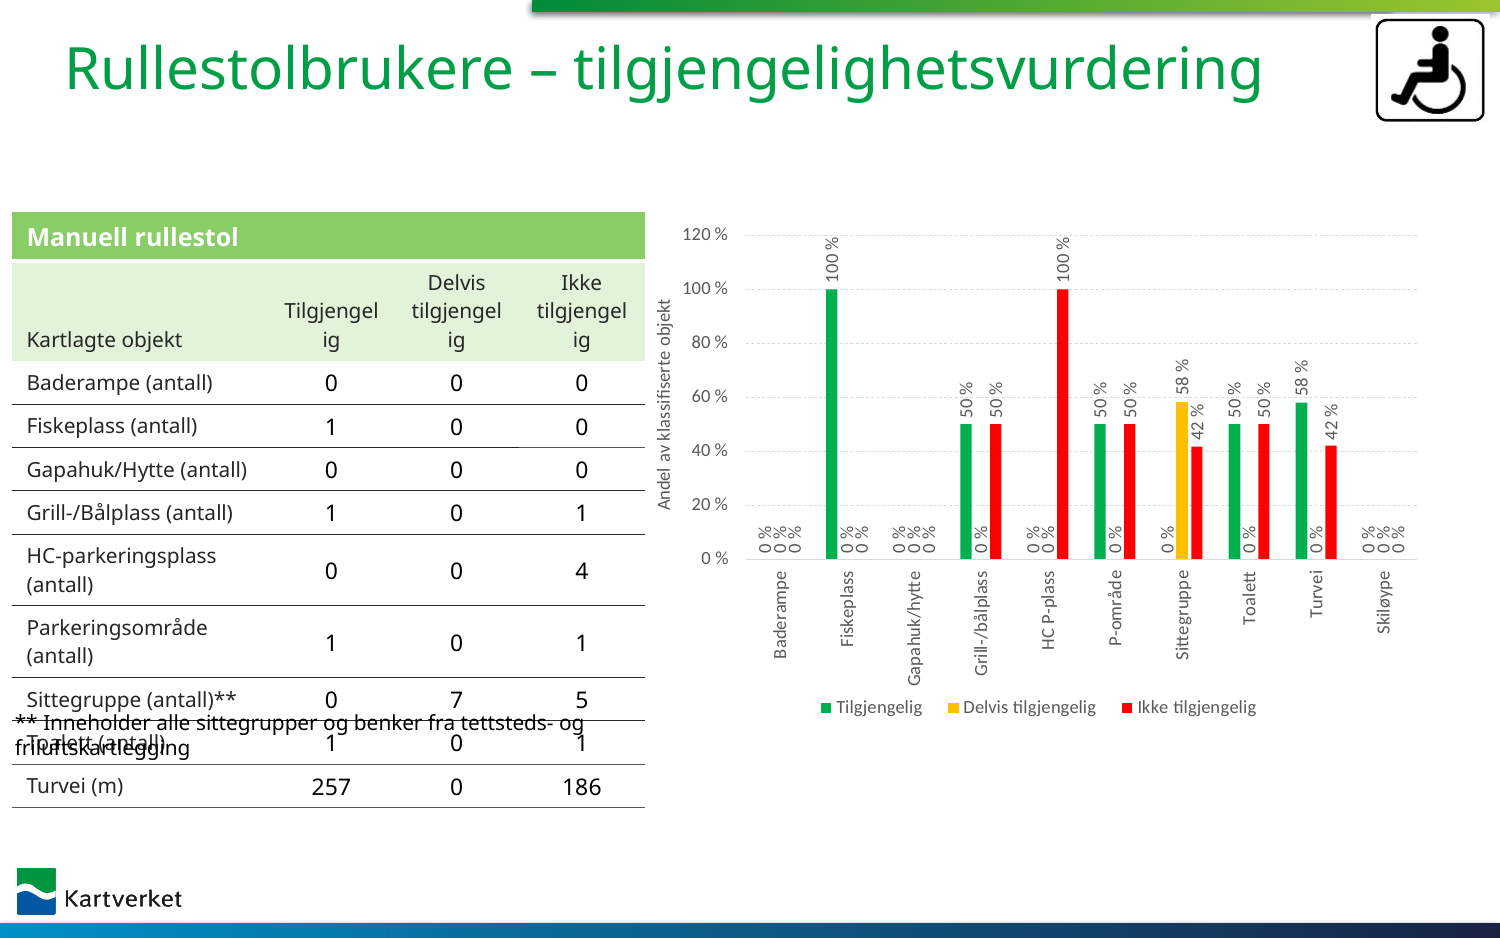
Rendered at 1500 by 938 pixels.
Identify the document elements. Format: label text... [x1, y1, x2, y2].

table_cell 1 [269, 405, 394, 447]
table_cell Ikke tilgjengelig [519, 263, 638, 361]
table_cell 0 [519, 405, 638, 447]
table_cell Delvis tilgjengelig [394, 263, 519, 361]
table_cell 1 [519, 606, 638, 677]
table_cell Kartlagte objekt [12, 263, 269, 361]
table_cell Gapahuk/Hytte (antall) [12, 448, 269, 490]
table_cell 0 [394, 535, 519, 605]
table_cell Sittegruppe (antall)** [12, 678, 269, 702]
table_cell 0 [394, 491, 519, 534]
table_cell 0 [269, 361, 394, 404]
table_cell 186 [519, 768, 645, 807]
table_cell 0 [519, 361, 638, 404]
picture [1371, 13, 1491, 127]
table_cell 0 [269, 678, 394, 702]
table_cell Baderampe (antall) [12, 361, 269, 404]
picture [643, 218, 1427, 728]
table_cell HC-parkeringsplass (antall) [12, 535, 269, 605]
table_cell 1 [269, 491, 394, 534]
table_cell Parkeringsområde (antall) [12, 606, 269, 677]
table_cell 1 [519, 491, 638, 534]
table_cell Fiskeplass (antall) [12, 405, 269, 447]
table_cell 0 [269, 535, 394, 605]
table_header Manuell rullestol [12, 212, 645, 259]
table_cell 0 [394, 448, 519, 490]
text_box Rullestolbrukere – tilgjengelighetsvurdering [49, 12, 1372, 109]
table_cell Tilgjengelig [269, 263, 394, 361]
table_cell 0 [394, 405, 519, 447]
table_cell Grill-/Bålplass (antall) [12, 491, 269, 534]
table_cell 0 [519, 448, 638, 490]
table_cell 0 [394, 361, 519, 404]
table_cell 257 [269, 768, 394, 807]
text_box ** Inneholder alle sittegrupper og benker fra tettsteds- og friluftskartlegging [0, 702, 745, 768]
table_cell 0 [394, 768, 519, 807]
table_cell Turvei (m) [12, 768, 269, 807]
table_cell 5 [519, 678, 638, 702]
table_cell 7 [394, 678, 519, 702]
table_cell 0 [269, 448, 394, 490]
table_cell 0 [394, 606, 519, 677]
table_cell 4 [519, 535, 638, 605]
table_cell 1 [269, 606, 394, 677]
